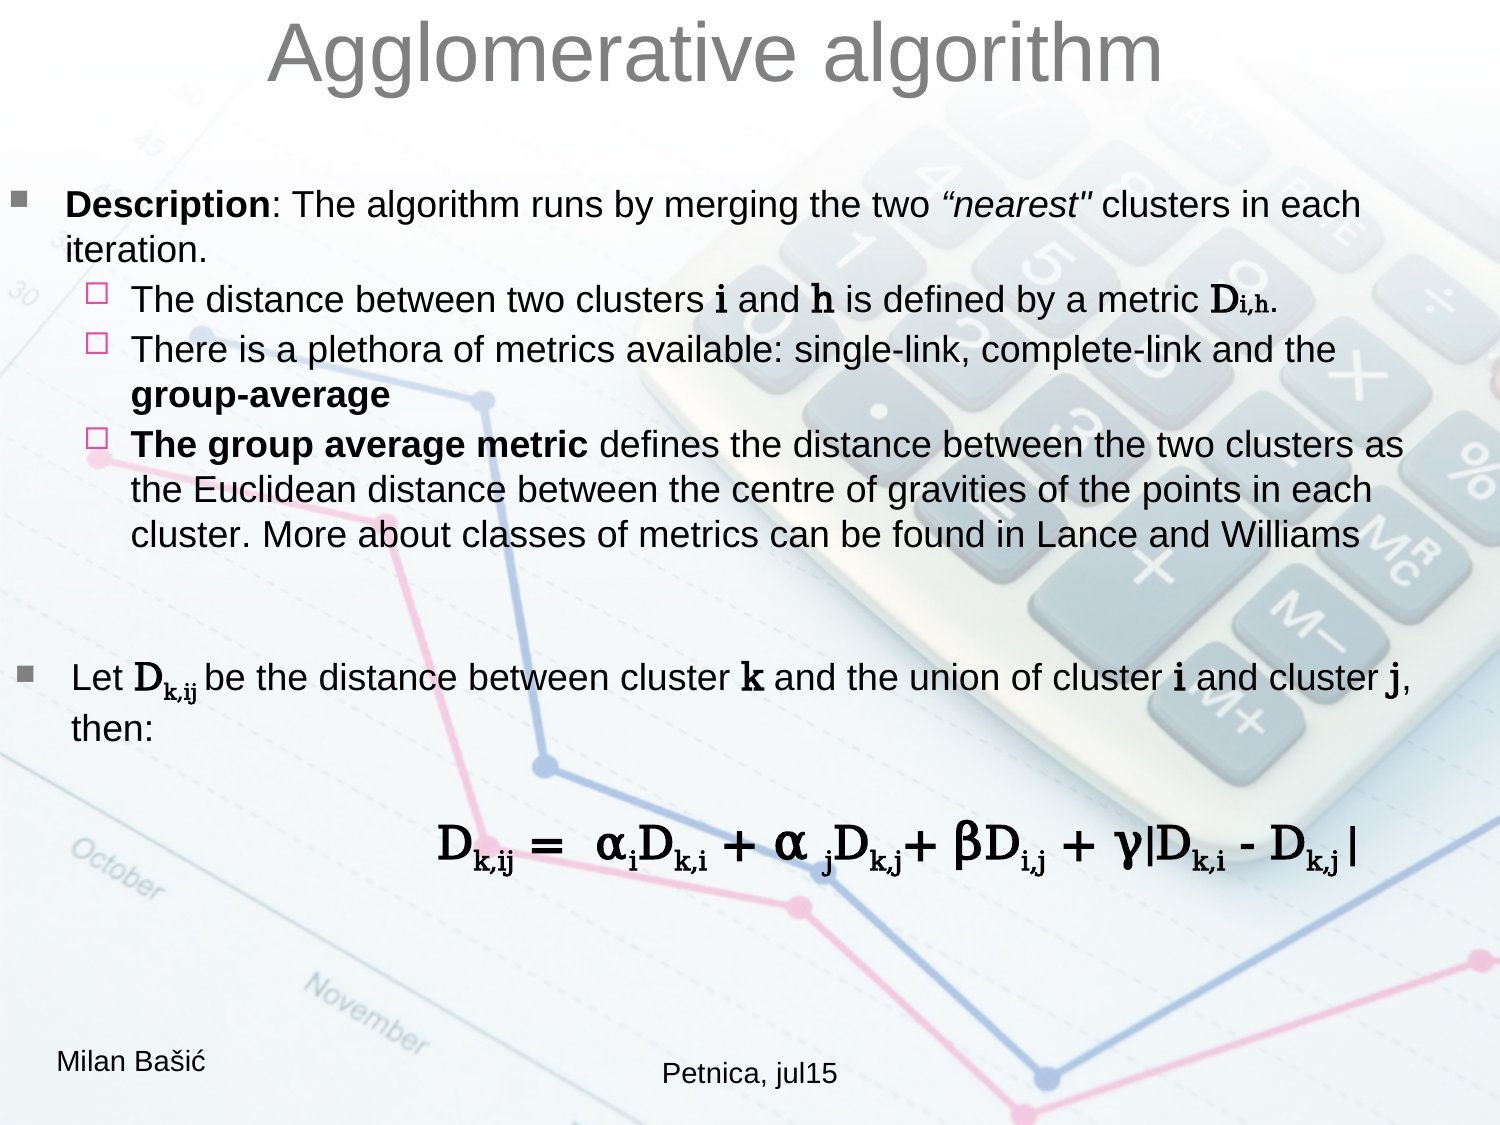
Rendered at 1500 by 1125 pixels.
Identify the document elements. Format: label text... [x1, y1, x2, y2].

footer Petnica, jul15 [454, 1046, 1046, 1099]
text_box Agglomerative algorithm [41, 7, 1392, 90]
picture [0, 1, 1500, 1125]
text_box Milan Bašić [41, 1034, 392, 1086]
text_box Description: The algorithm runs by merging the two “nearest" clusters in each iteration. The distance between two clusters i and h is defined by a metric Di,h. There is a plethora of metrics available: single-link, complete-link and the group-average The group average metric defines the distance between the two clusters as the Euclidean distance between the centre of gravities of the points in each cluster. More about classes of metrics can be found in Lance and Williams [0, 172, 1441, 303]
text_box Let Dk,ij be the distance between cluster k and the union of cluster i and cluster j, then: Dk,ij = αiDk,i + α jDk,j+ βDi,j + γ|Dk,i - Dk,j | [0, 645, 1447, 775]
